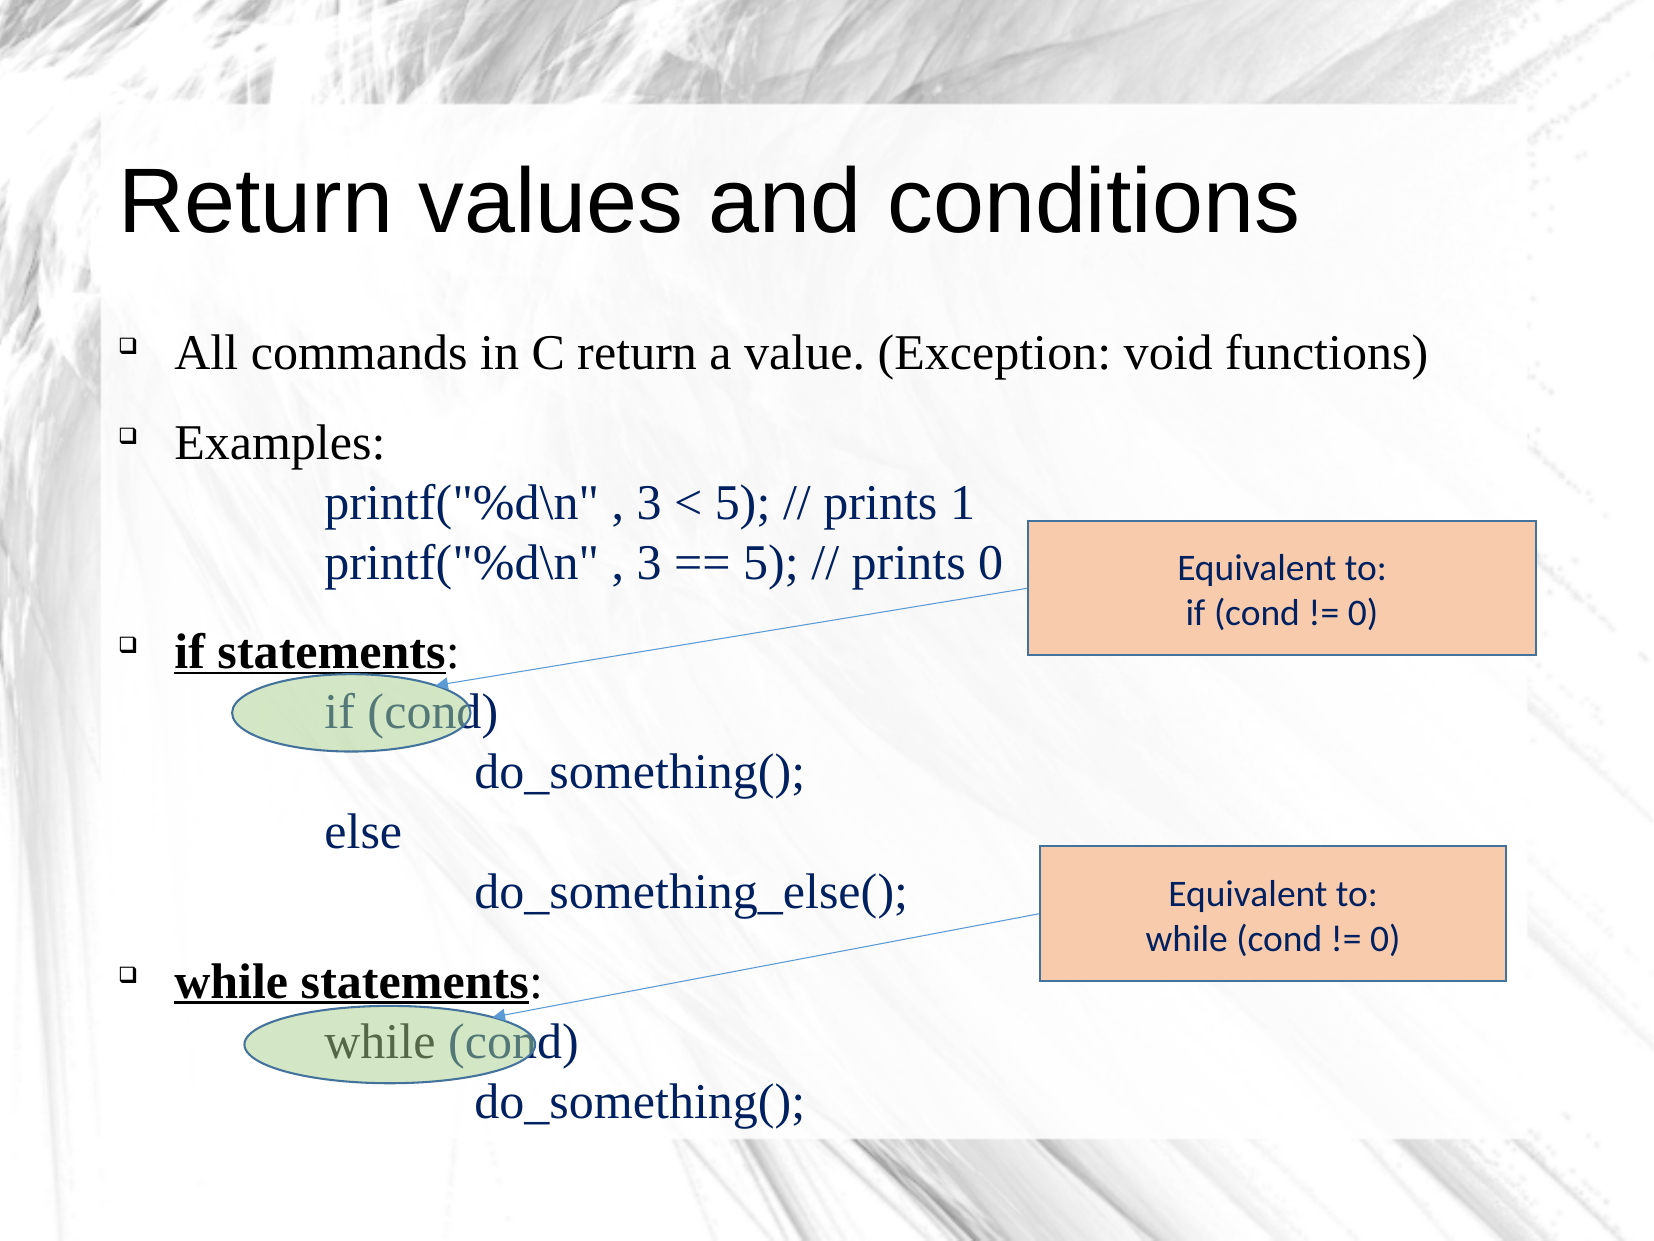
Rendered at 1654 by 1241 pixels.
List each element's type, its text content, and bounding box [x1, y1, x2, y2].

text_box Equivalent to: while (cond != 0) [1039, 845, 1507, 982]
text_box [435, 588, 1028, 686]
text_box Equivalent to: if (cond != 0) [1027, 520, 1537, 656]
text_box [243, 1004, 537, 1085]
title Return values and conditions [118, 112, 1506, 281]
text_box [231, 673, 472, 753]
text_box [492, 913, 1041, 1018]
picture [0, 0, 1654, 1241]
list All commands in C return a value. (Exception: void functions) Examples: printf("%d\n" , 3 < 5); // prints 1 printf("%d\n" , 3 == 5); // prints 0 if statements: if (cond) do_something(); else do_something_else(); while statements: while (cond) do_something(); [118, 319, 1571, 1241]
